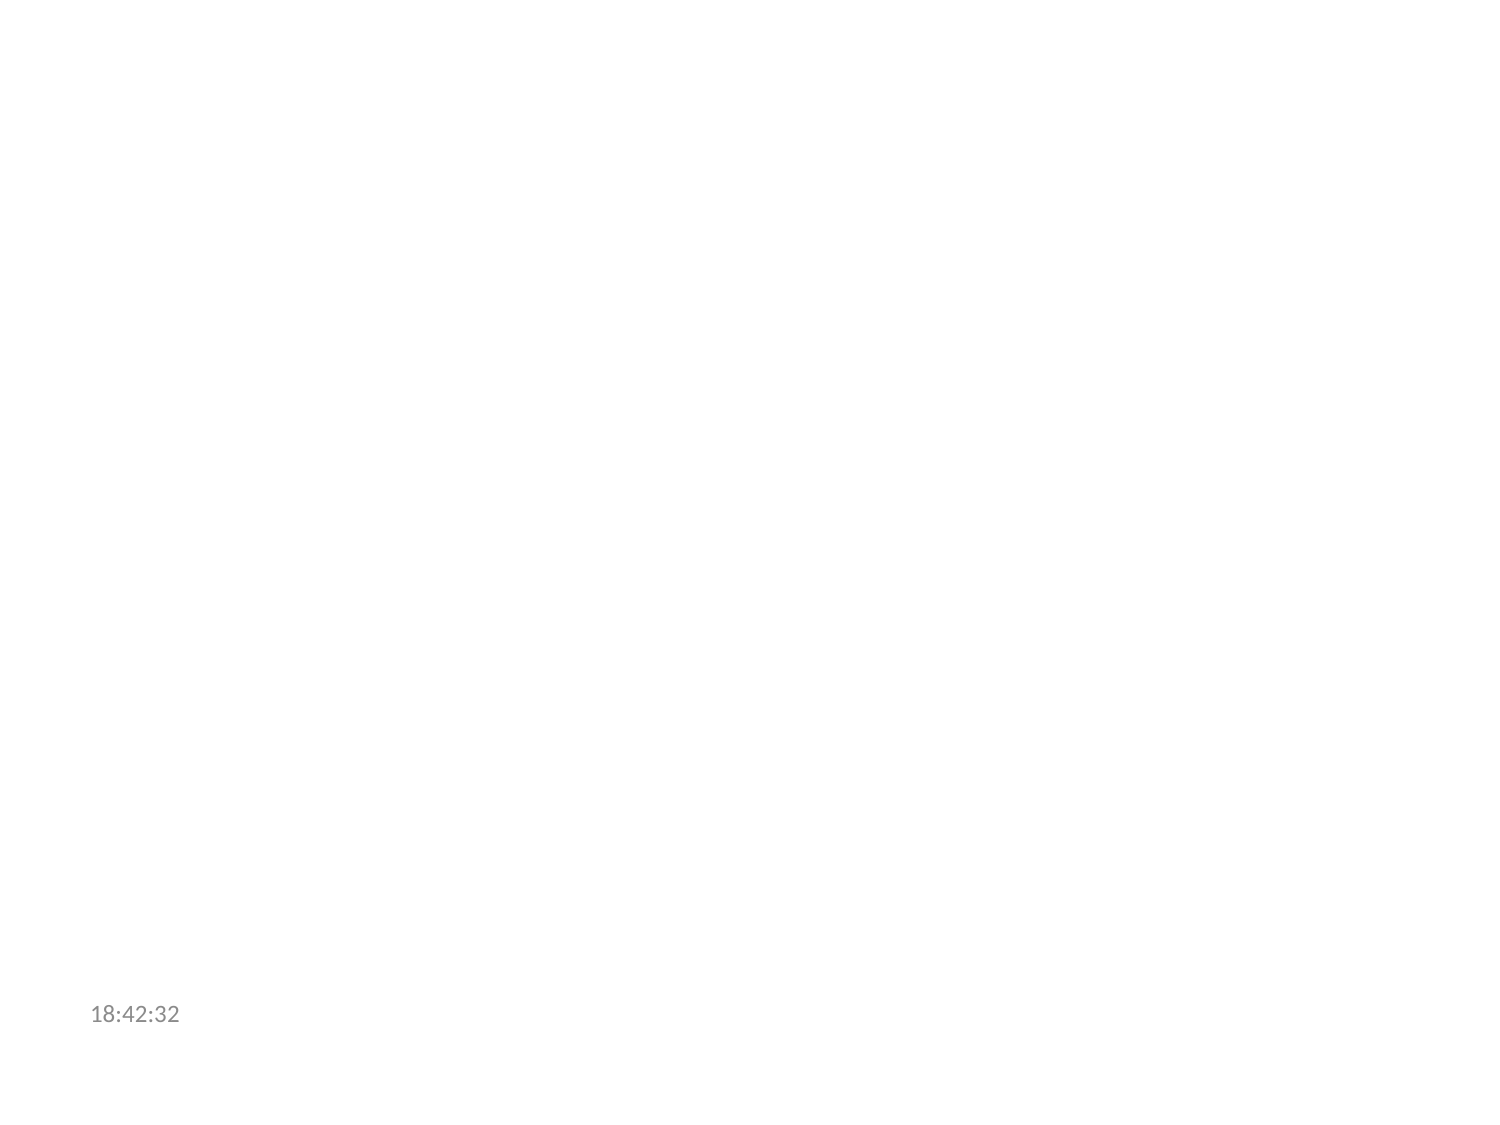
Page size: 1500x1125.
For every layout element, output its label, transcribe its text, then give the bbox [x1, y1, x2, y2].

text_box 15:35:09 [75, 982, 425, 1043]
